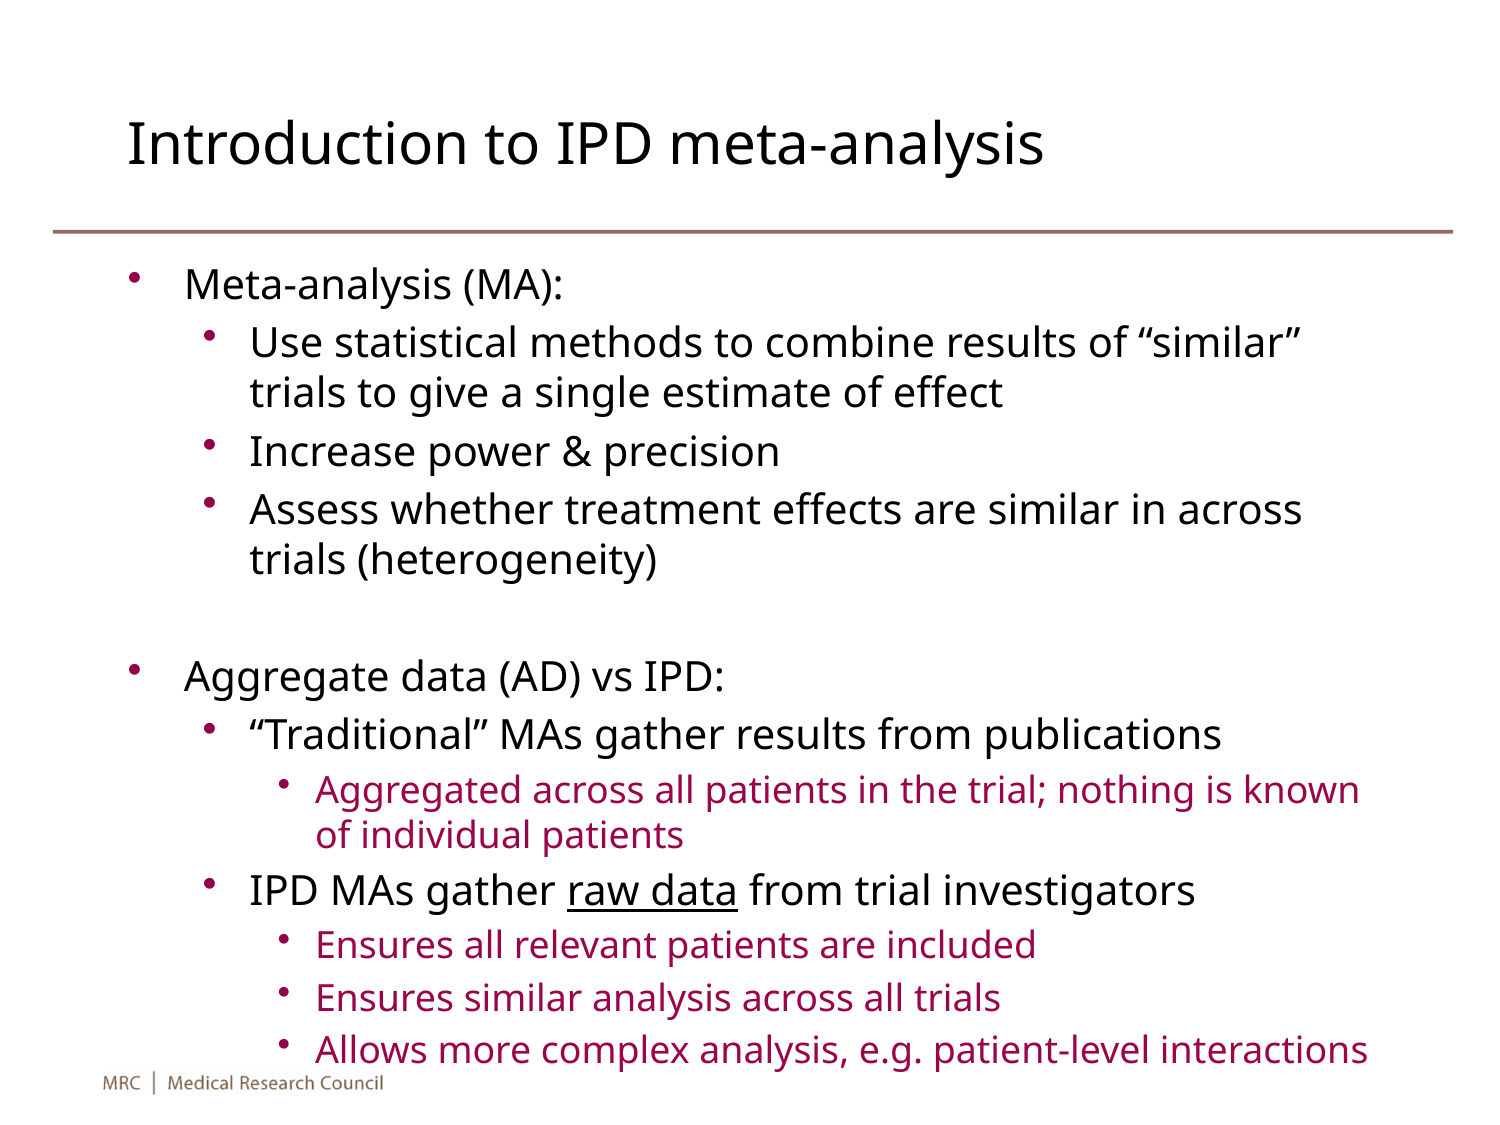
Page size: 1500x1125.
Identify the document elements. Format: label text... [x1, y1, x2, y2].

title Introduction to IPD meta-analysis [112, 75, 1397, 208]
list Meta-analysis (MA): Use statistical methods to combine results of “similar” trials to give a single estimate of effect Increase power & precision Assess whether treatment effects are similar in across trials (heterogeneity) Aggregate data (AD) vs IPD: “Traditional” MAs gather results from publications Aggregated across all patients in the trial; nothing is known of individual patients IPD MAs gather raw data from trial investigators Ensures all relevant patients are included Ensures similar analysis across all trials Allows more complex analysis, e.g. patient-level interactions [112, 249, 1388, 1106]
picture [100, 1070, 112, 1095]
